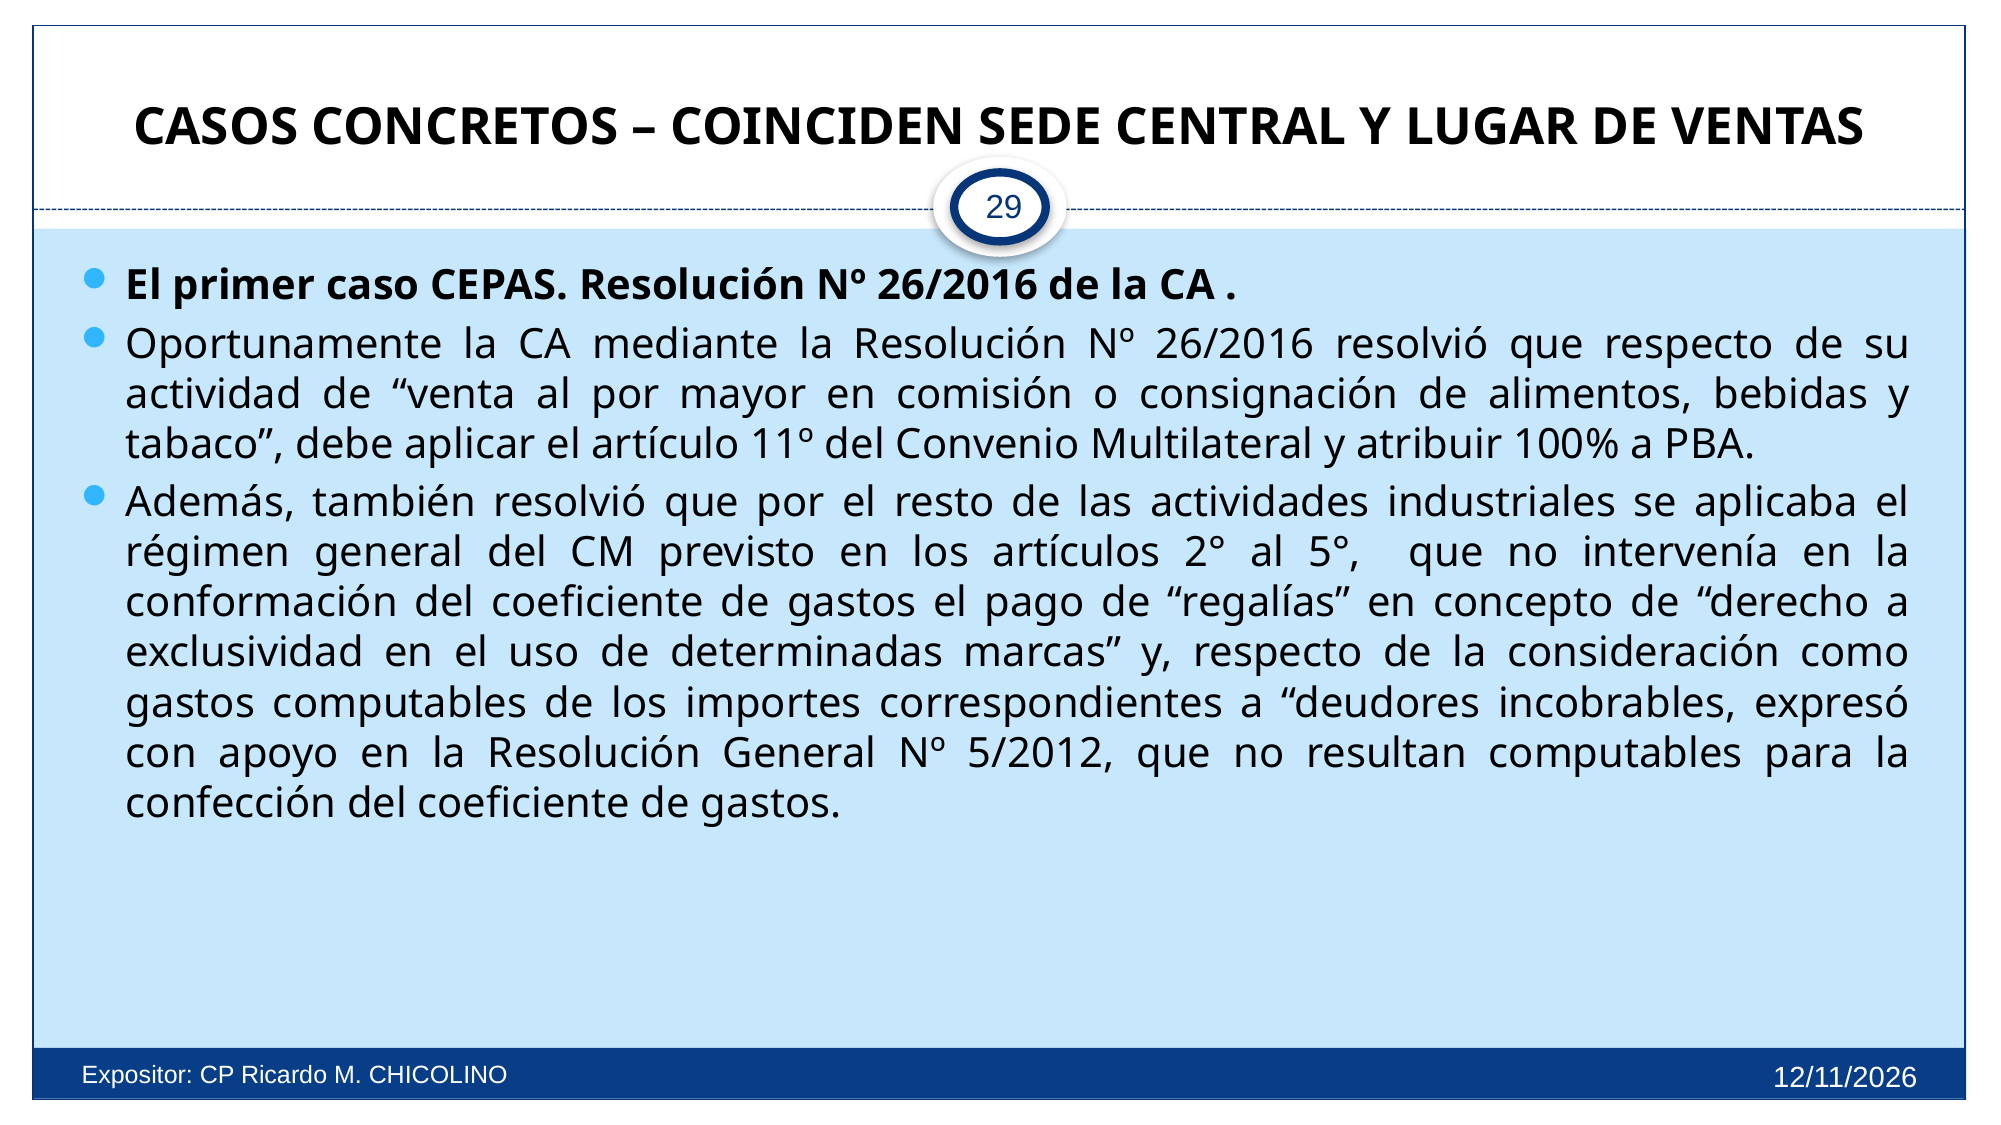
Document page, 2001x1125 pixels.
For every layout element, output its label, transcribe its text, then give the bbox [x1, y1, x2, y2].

title CASOS CONCRETOS – COINCIDEN SEDE CENTRAL Y LUGAR DE VENTAS [65, 37, 1933, 162]
slide_number 29 [954, 168, 1055, 241]
list El primer caso CEPAS. Resolución Nº 26/2016 de la CA . Oportunamente la CA mediante la Resolución Nº 26/2016 resolvió que respecto de su actividad de “venta al por mayor en comisión o consignación de alimentos, bebidas y tabaco”, debe aplicar el artículo 11º del Convenio Multilateral y atribuir 100% a PBA. Además, también resolvió que por el resto de las actividades industriales se aplicaba el régimen general del CM previsto en los artículos 2° al 5°, que no intervenía en la conformación del coeficiente de gastos el pago de “regalías” en concepto de “derecho a exclusividad en el uso de determinadas marcas” y, respecto de la consideración como gastos computables de los importes correspondientes a “deudores incobrables, expresó con apoyo en la Resolución General Nº 5/2012, que no resultan computables para la confección del coeficiente de gastos. [66, 250, 1926, 1001]
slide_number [1266, 1050, 1933, 1111]
footer Expositor: CP Ricardo M. CHICOLINO [66, 1051, 850, 1112]
